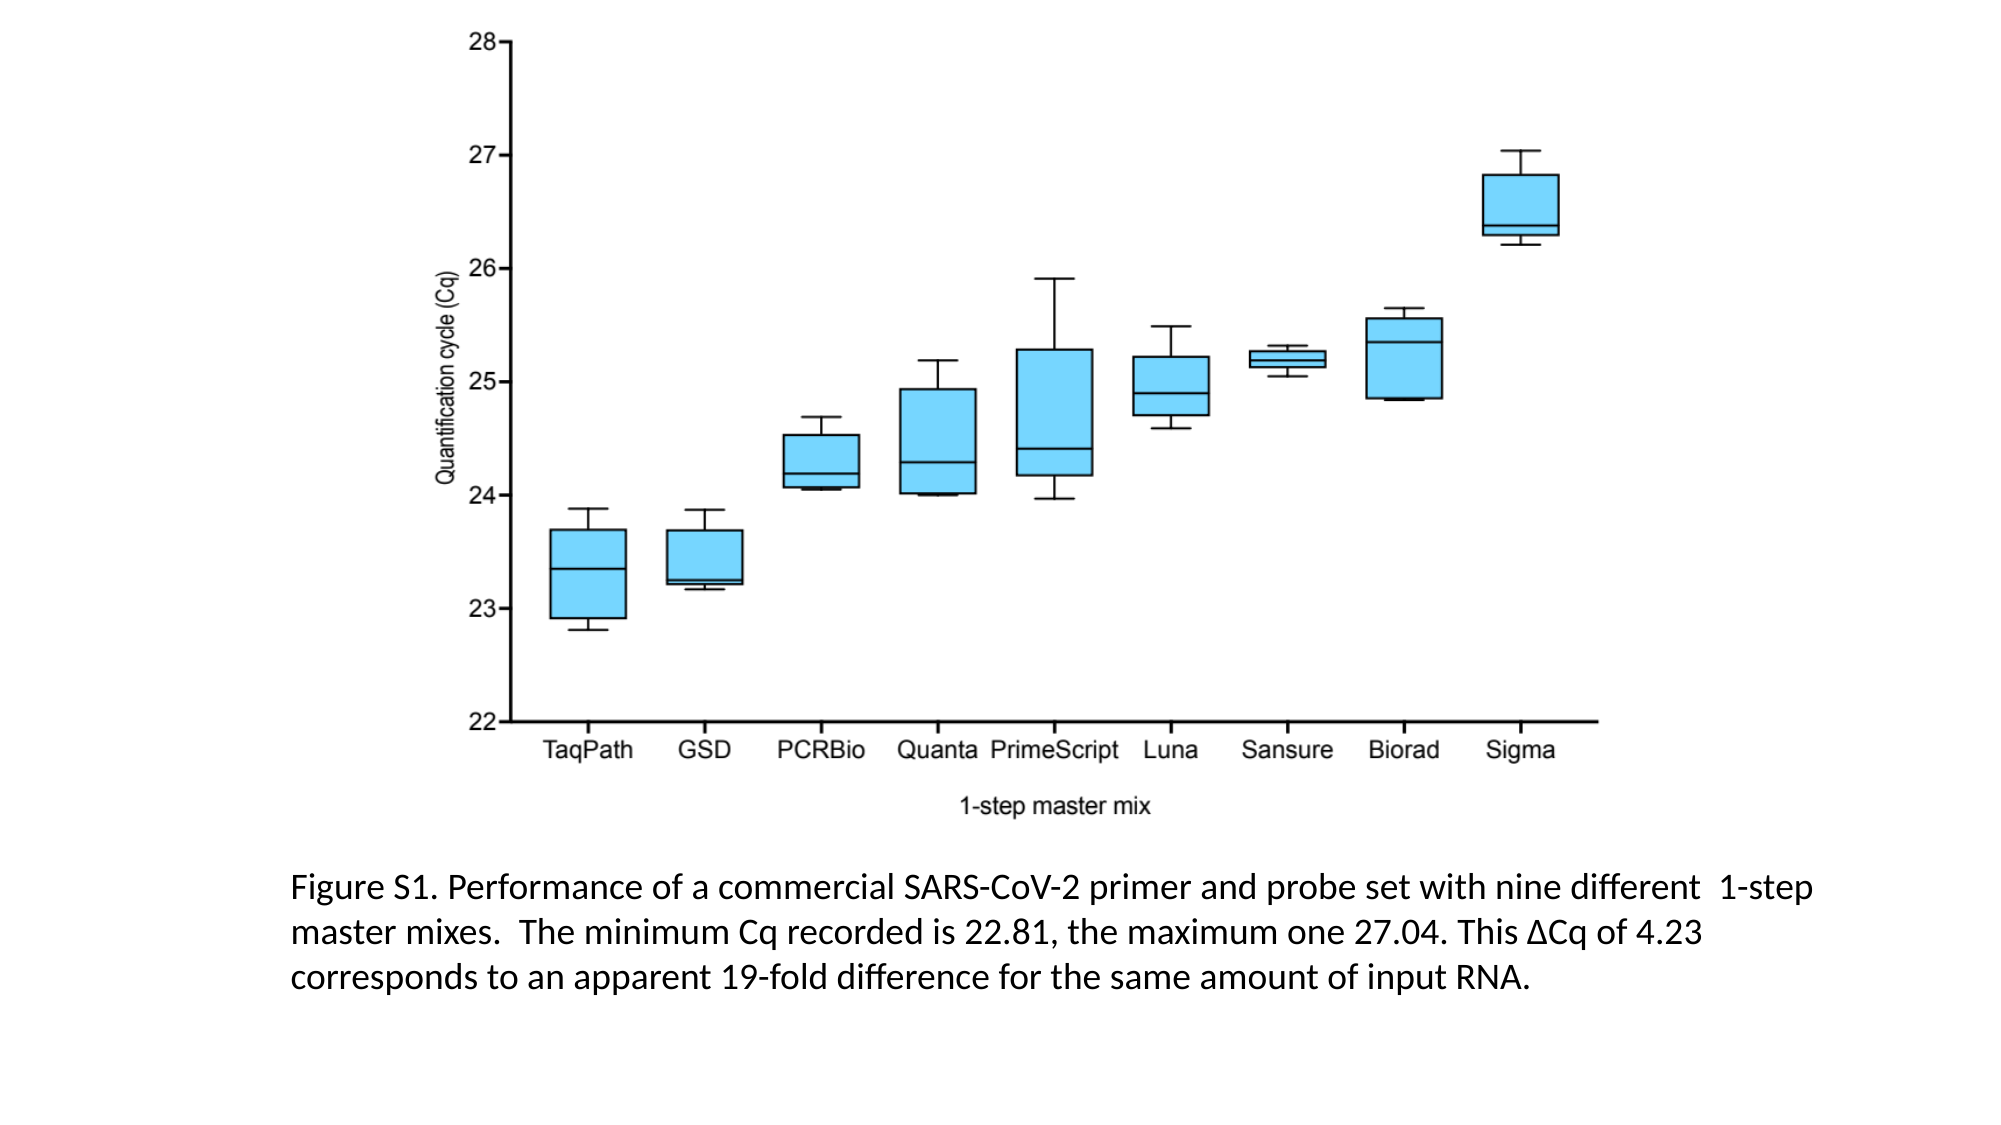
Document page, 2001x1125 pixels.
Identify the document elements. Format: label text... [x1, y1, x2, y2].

text_box Figure S1. Performance of a commercial SARS-CoV-2 primer and probe set with nine different 1-step master mixes. The minimum Cq recorded is 22.81, the maximum one 27.04. This ∆Cq of 4.23 corresponds to an apparent 19-fold difference for the same amount of input RNA. [275, 854, 1834, 1005]
picture [423, 15, 1657, 825]
